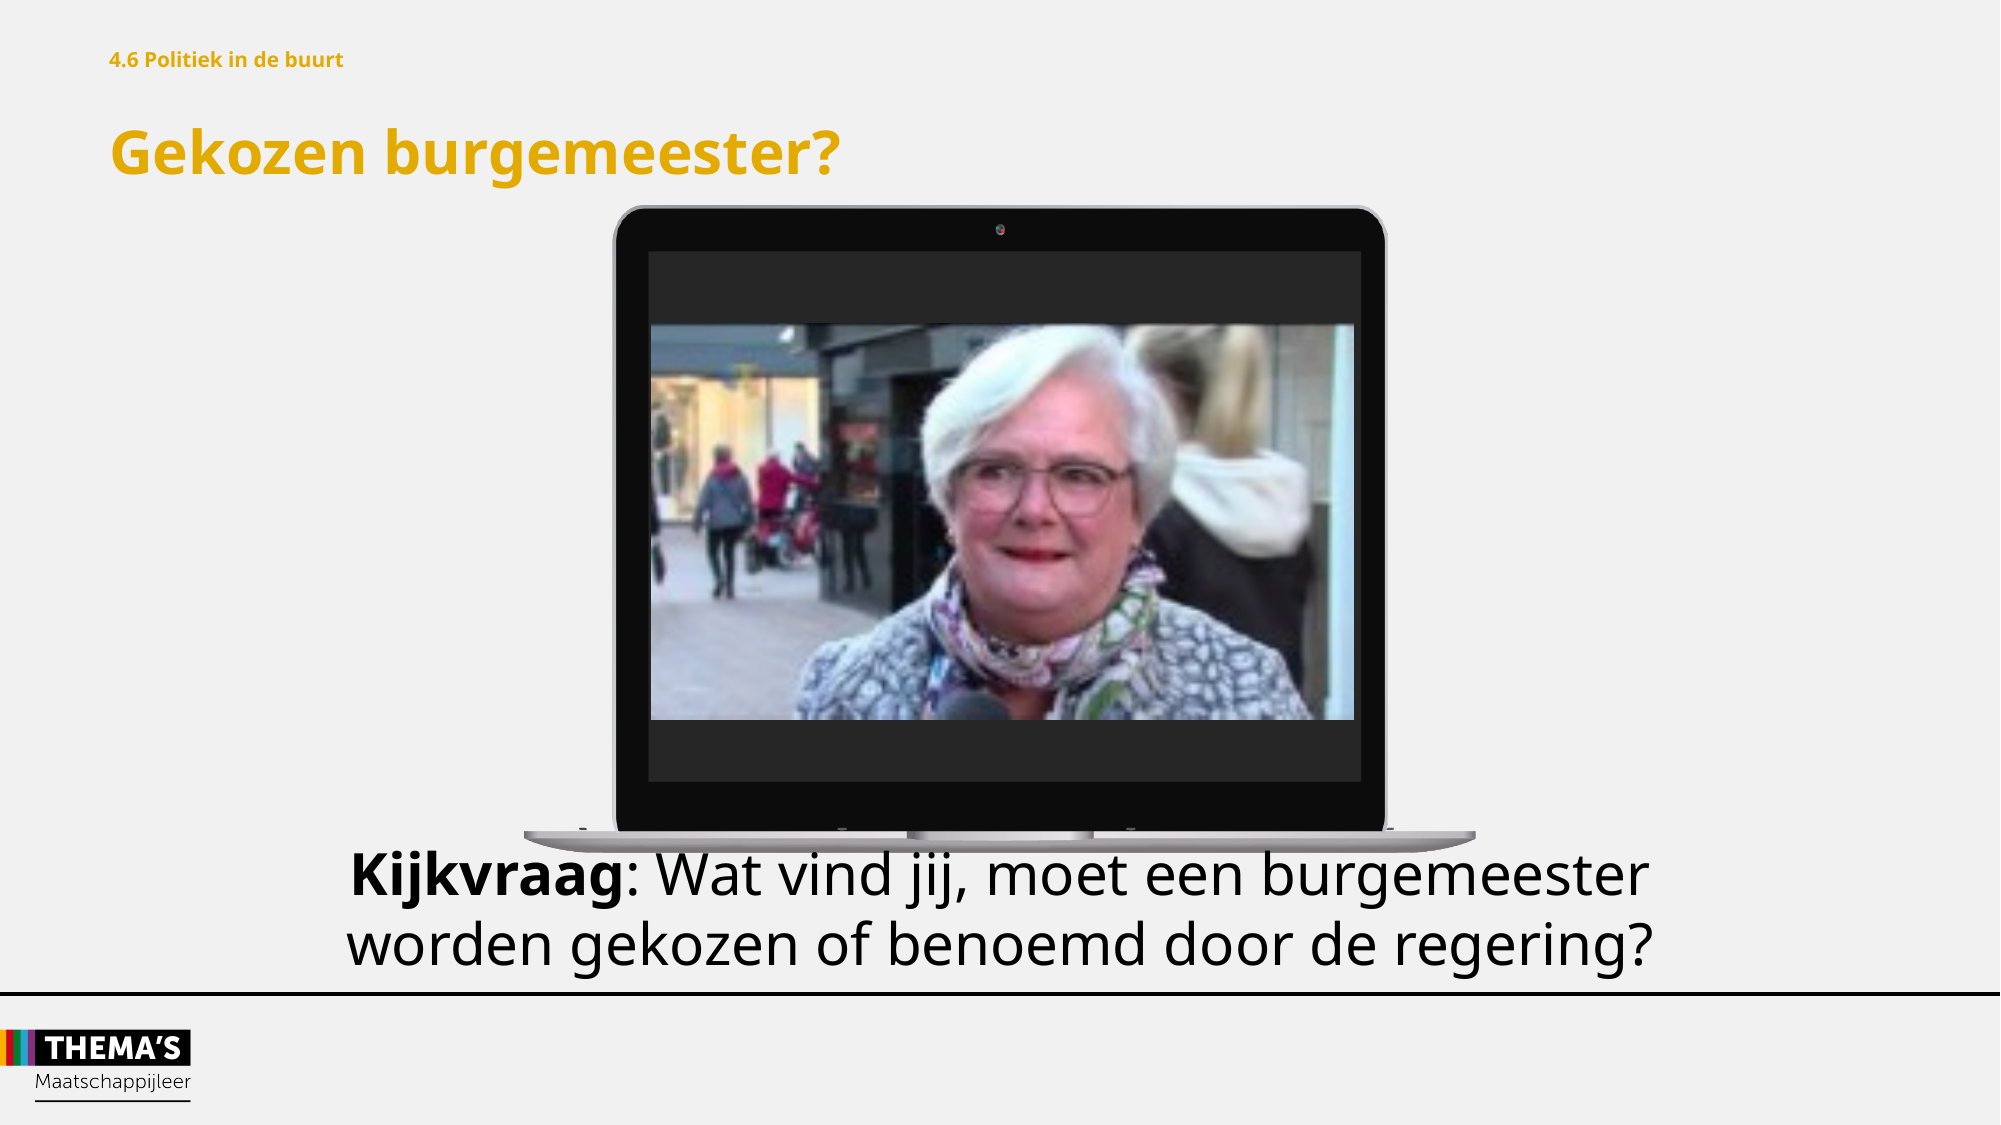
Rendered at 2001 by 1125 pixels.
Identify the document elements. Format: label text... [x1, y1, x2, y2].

list Gekozen burgemeester? [94, 114, 1828, 205]
text_box Kijkvraag: Wat vind jij, moet een burgemeester worden gekozen of benoemd door de regering? [331, 830, 1669, 985]
picture [524, 205, 1476, 830]
list 4.6 Politiek in de buurt [94, 33, 941, 88]
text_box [650, 322, 1355, 721]
picture [0, 993, 203, 1125]
